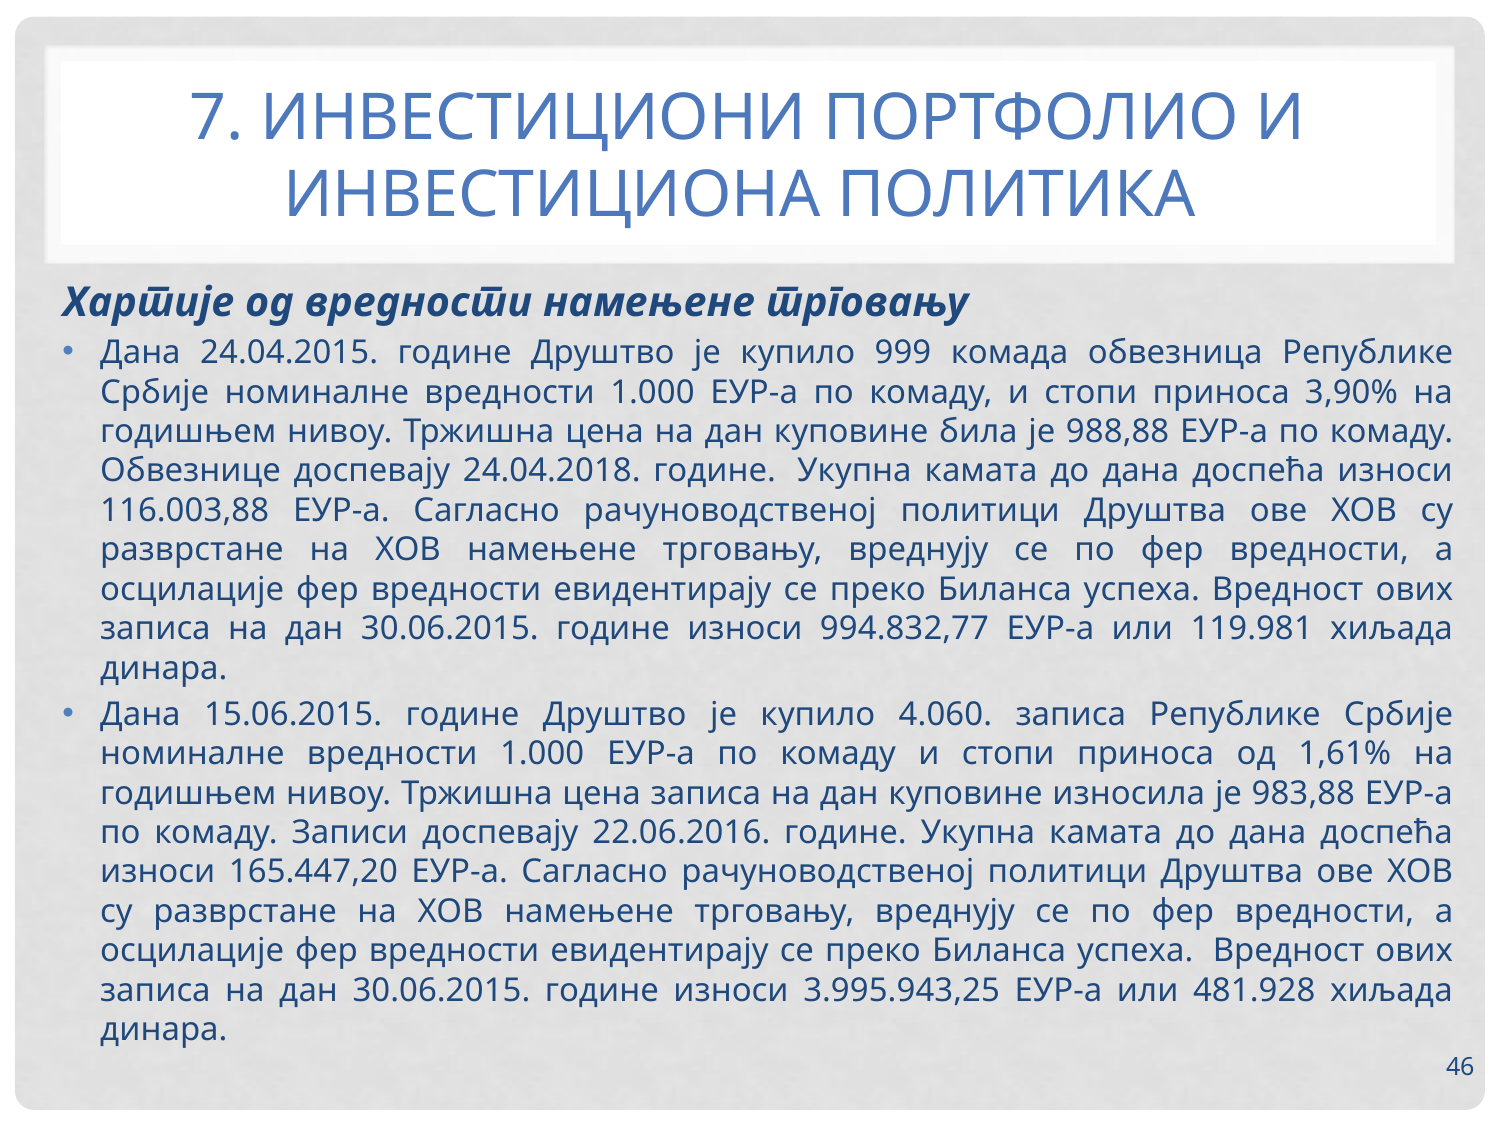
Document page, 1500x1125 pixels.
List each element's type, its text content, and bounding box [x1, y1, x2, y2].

title 7. ИНВЕСТИЦИОНИ ПОРТФОЛИО И ИНВЕСТИЦИОНА ПОЛИТИКА [69, 66, 1425, 238]
list Хартије од вредности намењене трговању Дана 24.04.2015. године Друштво је купило 999 комада обвезница Републике Србије номиналне вредности 1.000 ЕУР-а по комаду, и стопи приноса 3,90% на годишњем нивоу. Тржишна цена на дан куповине била је 988,88 ЕУР-а по комаду. Обвезнице доспевају 24.04.2018. године. Укупна камата до дана доспећа износи 116.003,88 ЕУР-а. Сагласно рачуноводственој политици Друштва ове ХОВ су разврстане на ХОВ намењене трговању, вреднују се по фер вредности, а осцилације фер вредности евидентирају се преко Биланса успеха. Вредност ових записа на дан 30.06.2015. године износи 994.832,77 ЕУР-а или 119.981 хиљада динара. Дана 15.06.2015. године Друштво је купило 4.060. записа Републике Србије номиналне вредности 1.000 ЕУР-а по комаду и стопи приноса од 1,61% на годишњем нивоу. Тржишна цена записа на дан куповине износила је 983,88 ЕУР-а по комаду. Записи доспевају 22.06.2016. године. Укупна камата до дана доспећа износи 165.447,20 ЕУР-а. Сагласно рачуноводственој политици Друштва ове ХОВ су разврстане на ХОВ намењене трговању, вреднују се по фер вредности, а осцилације фер вредности евидентирају се преко Биланса успеха. Вредност ових записа на дан 30.06.2015. године износи 3.995.943,25 ЕУР-а или 481.928 хиљада динара. [29, 267, 1471, 1059]
slide_number 46 [1399, 1035, 1490, 1100]
